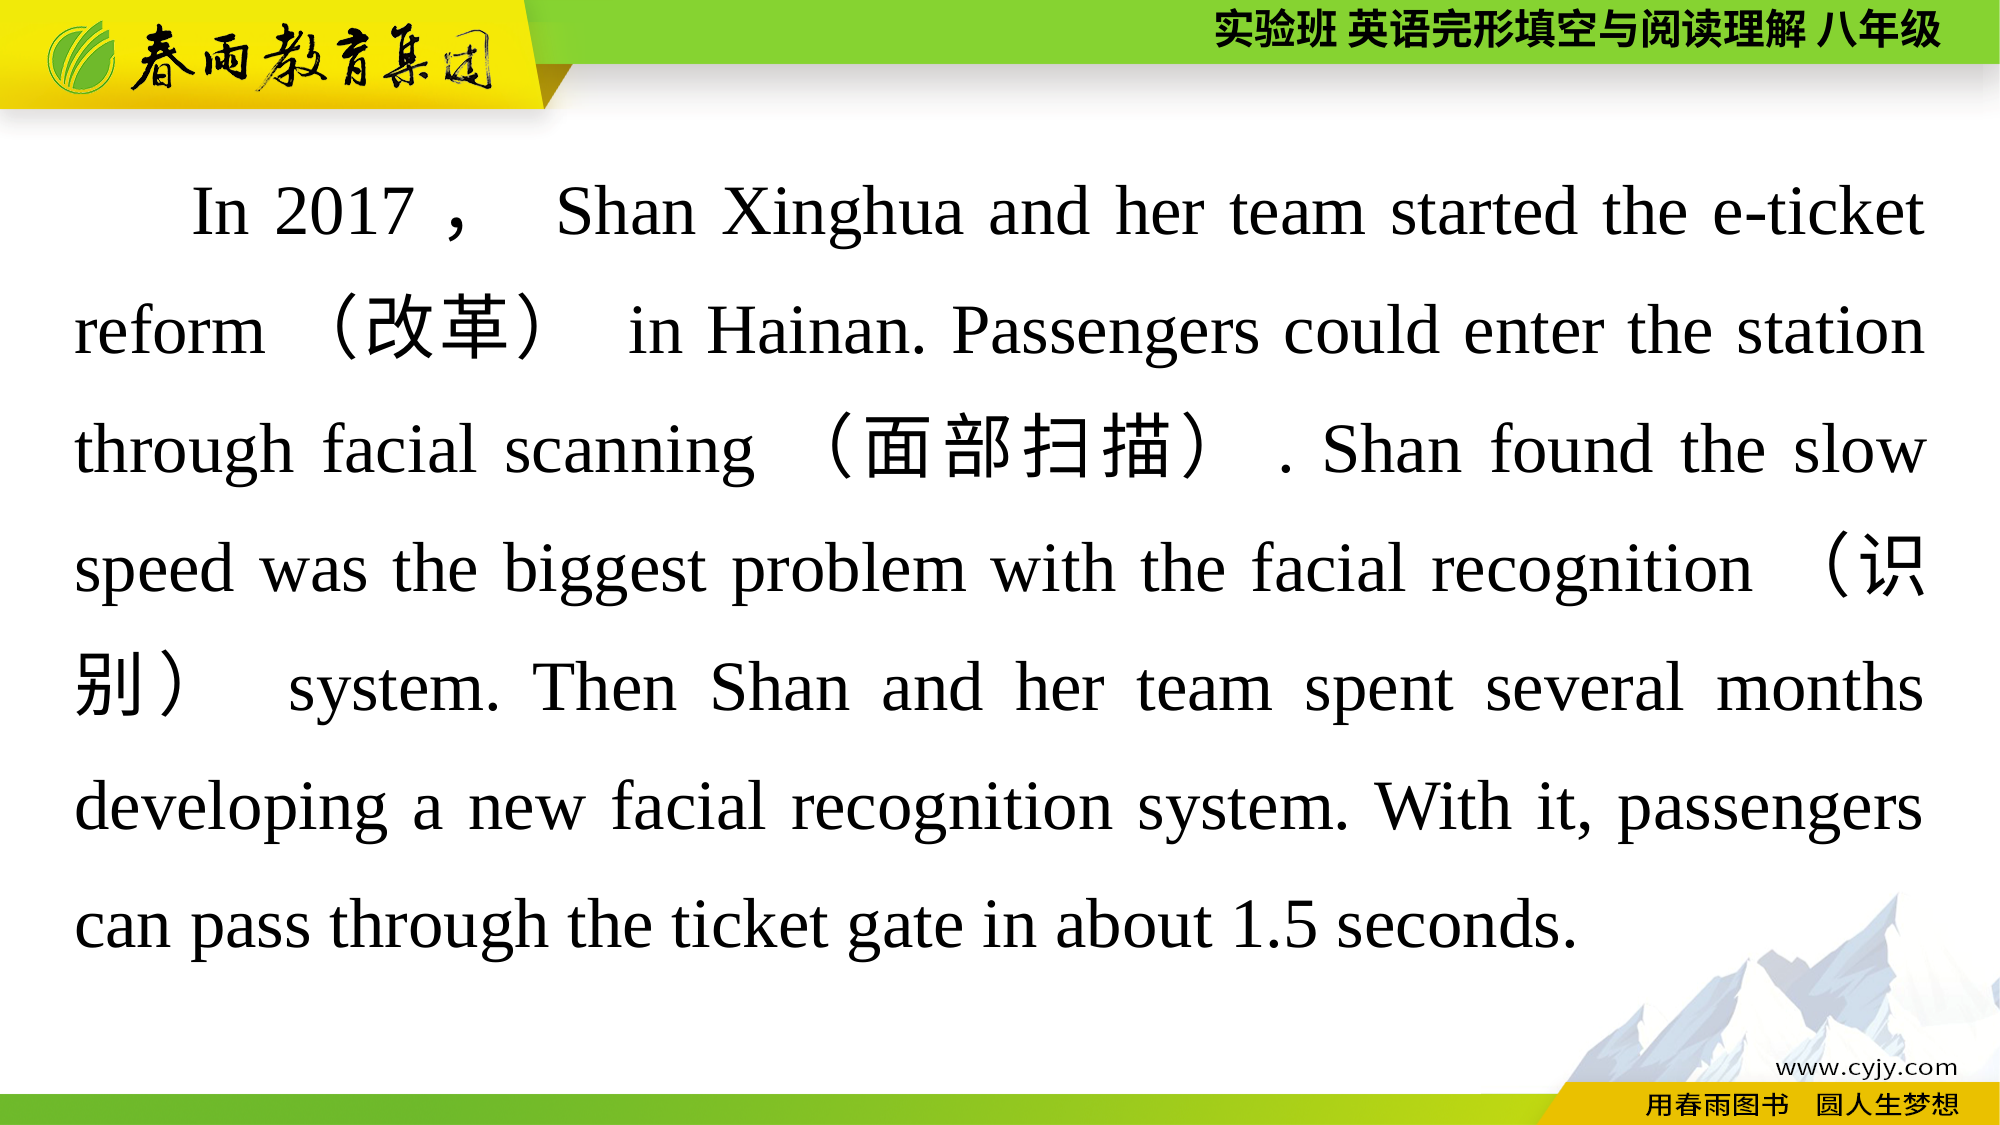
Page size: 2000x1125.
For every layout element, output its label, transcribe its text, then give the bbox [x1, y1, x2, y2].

list In 2017， Shan Xinghua and her team started the e-ticket reform（改革） in Hainan. Passengers could enter the station through facial scanning（面部扫描）. Shan found the slow speed was the biggest problem with the facial recognition（识别） system. Then Shan and her team spent several months developing a new facial recognition system. With it, passengers can pass through the ticket gate in about 1.5 seconds. [59, 122, 1944, 966]
picture [0, 0, 2000, 1125]
